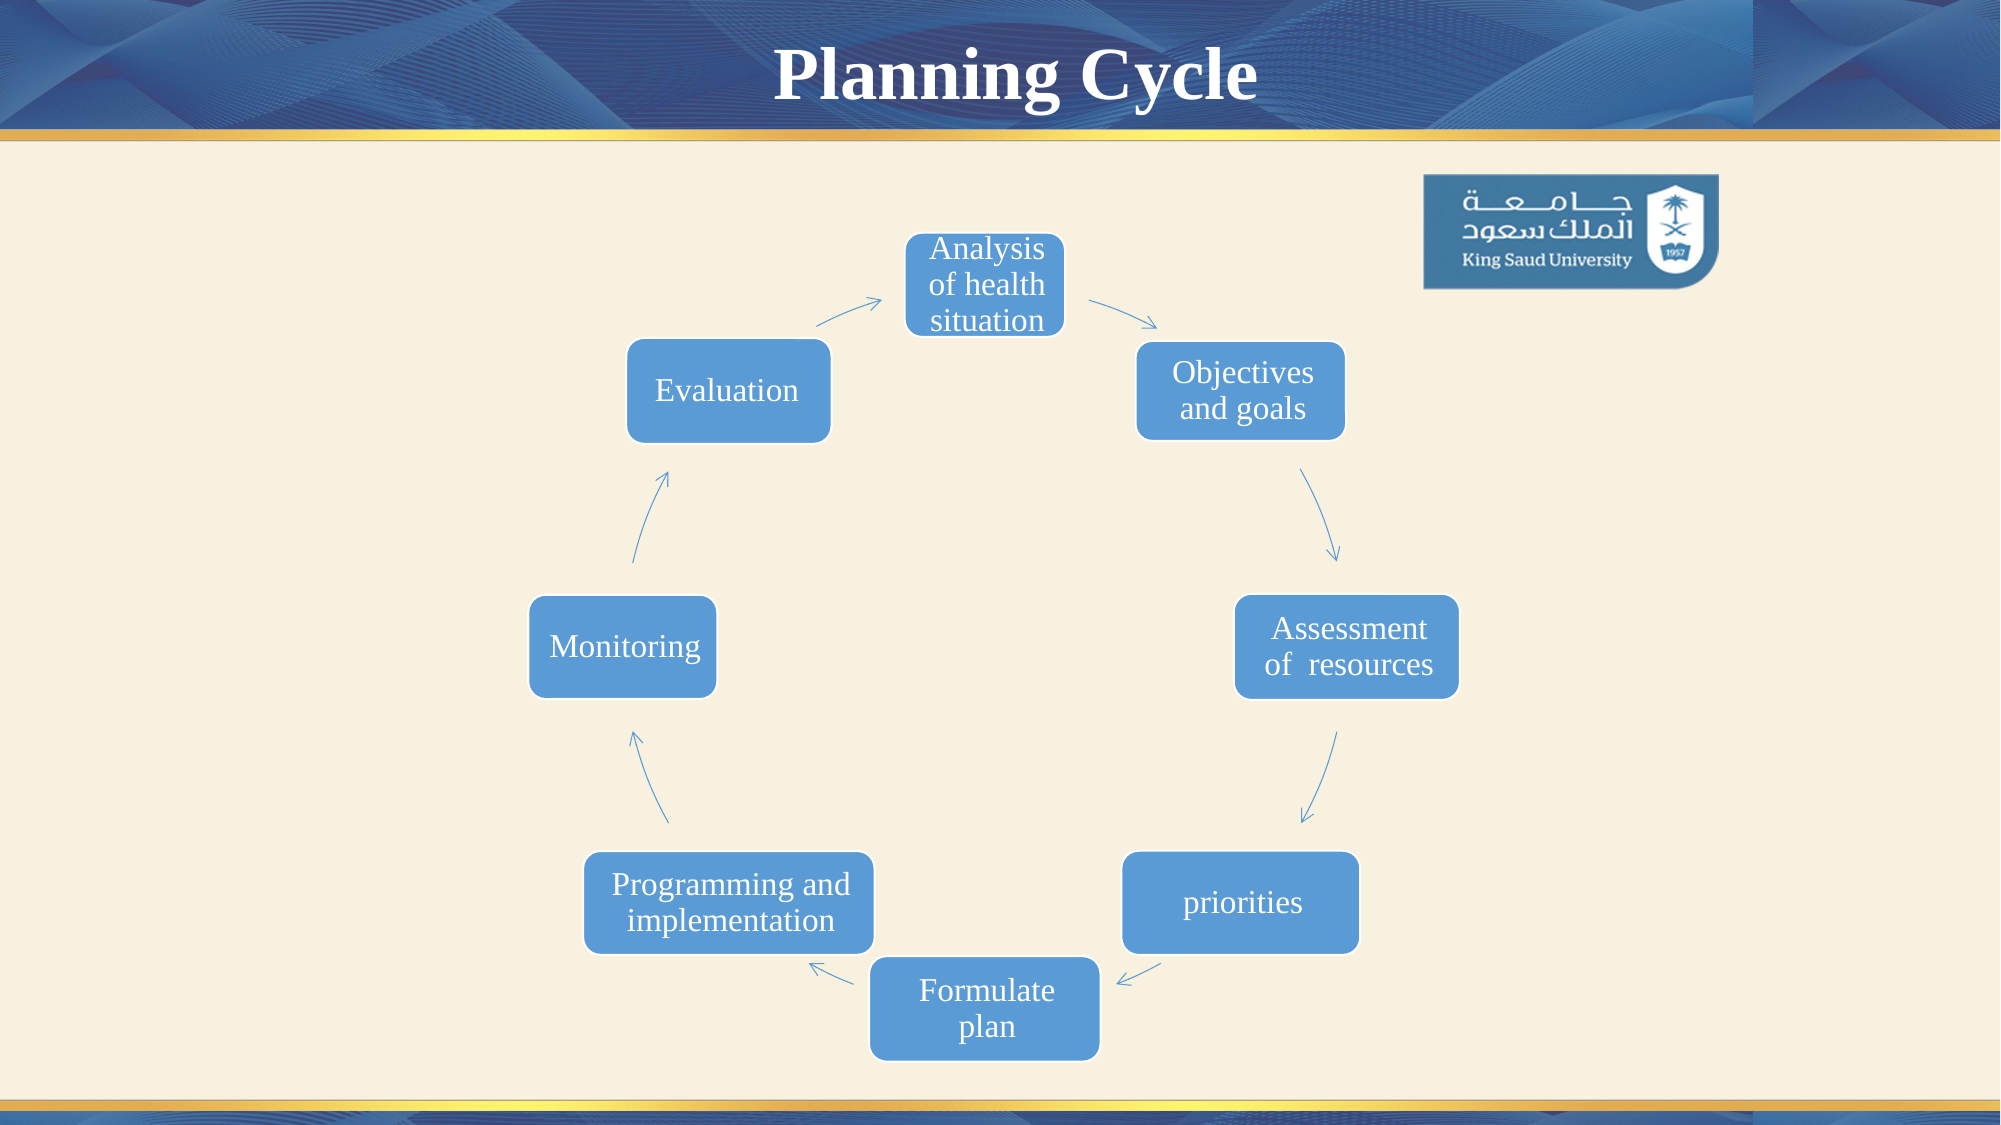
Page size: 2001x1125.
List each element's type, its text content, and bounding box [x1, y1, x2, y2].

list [294, 232, 1694, 1062]
picture [0, 0, 2001, 1125]
title Planning Cycle [366, 6, 1667, 144]
